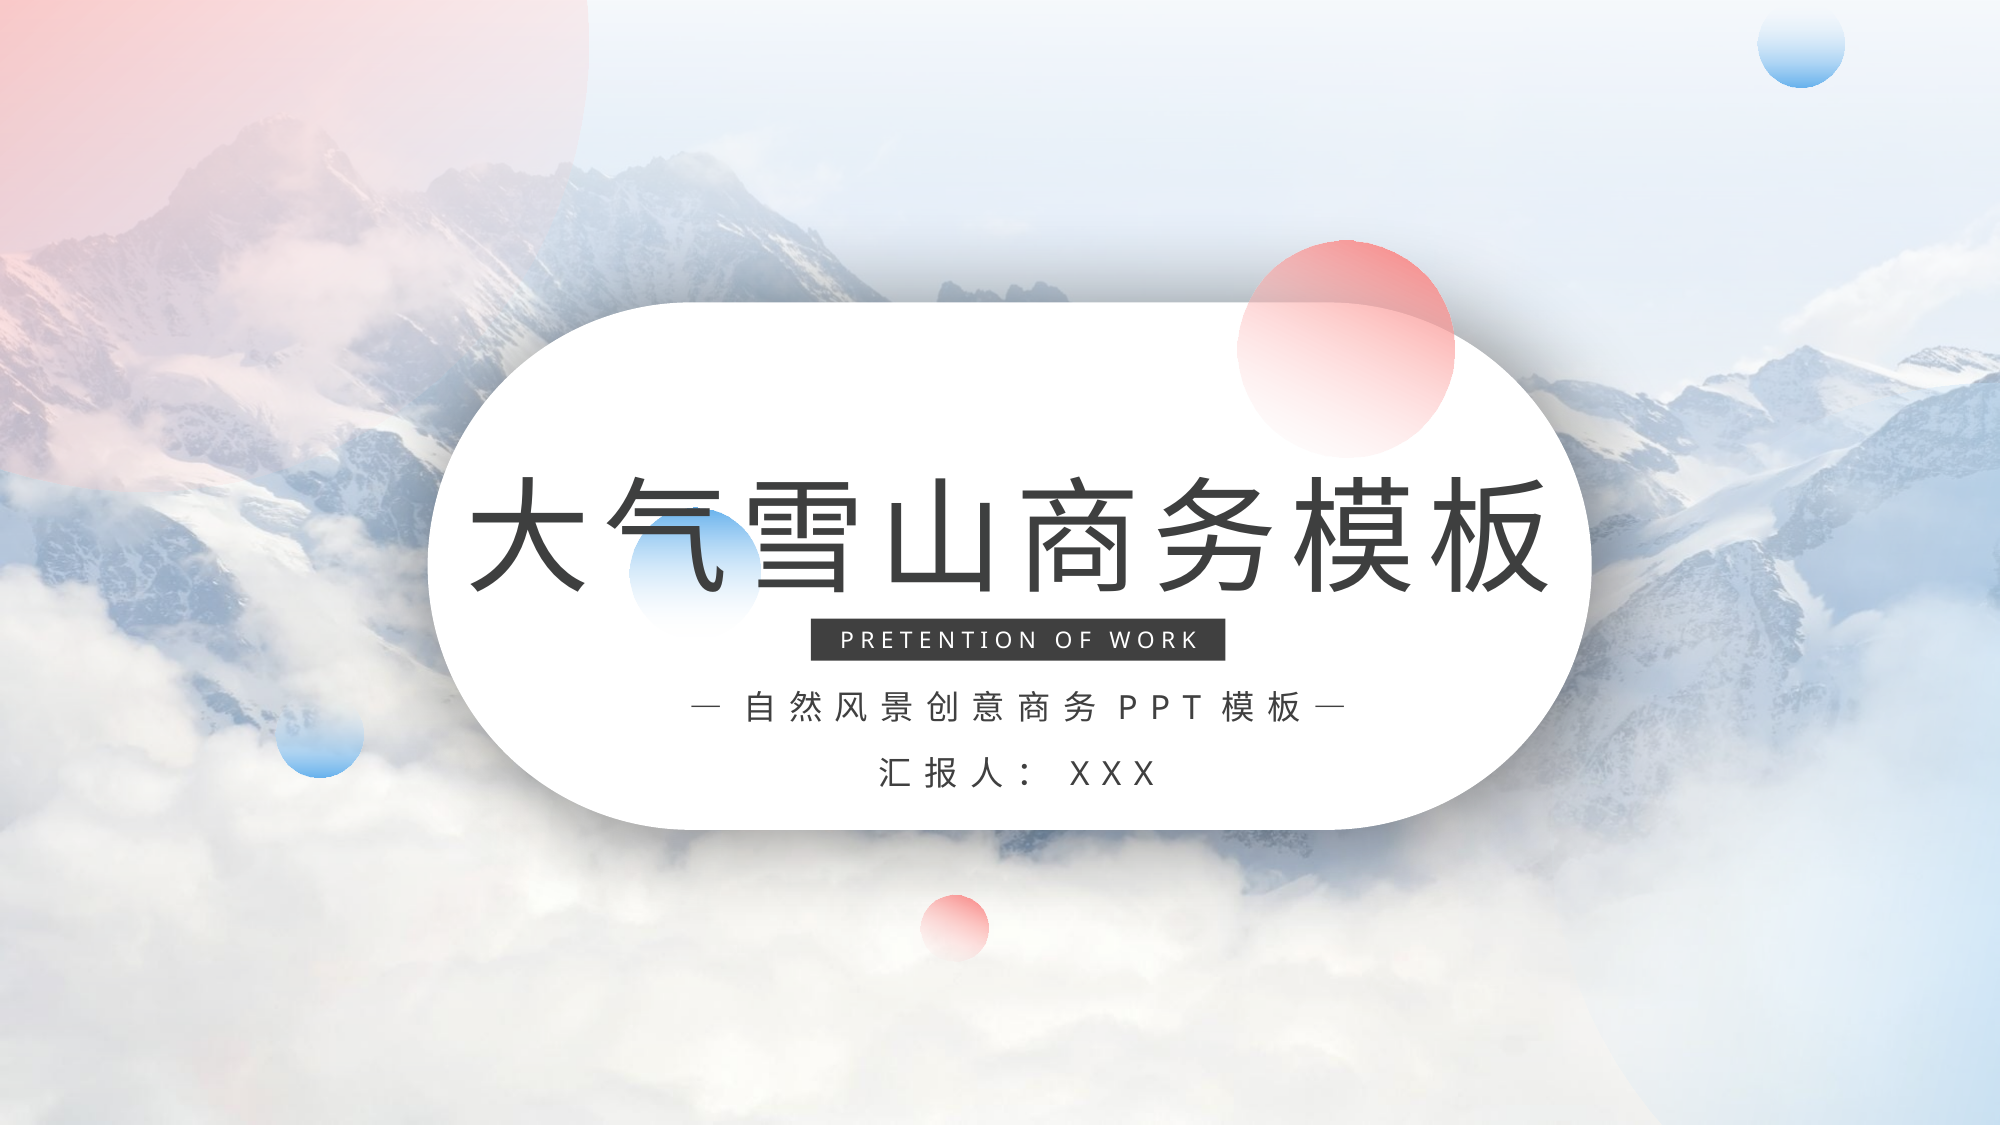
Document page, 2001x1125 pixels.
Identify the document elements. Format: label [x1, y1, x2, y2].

picture [0, 0, 2000, 1125]
text_box [427, 240, 1592, 830]
